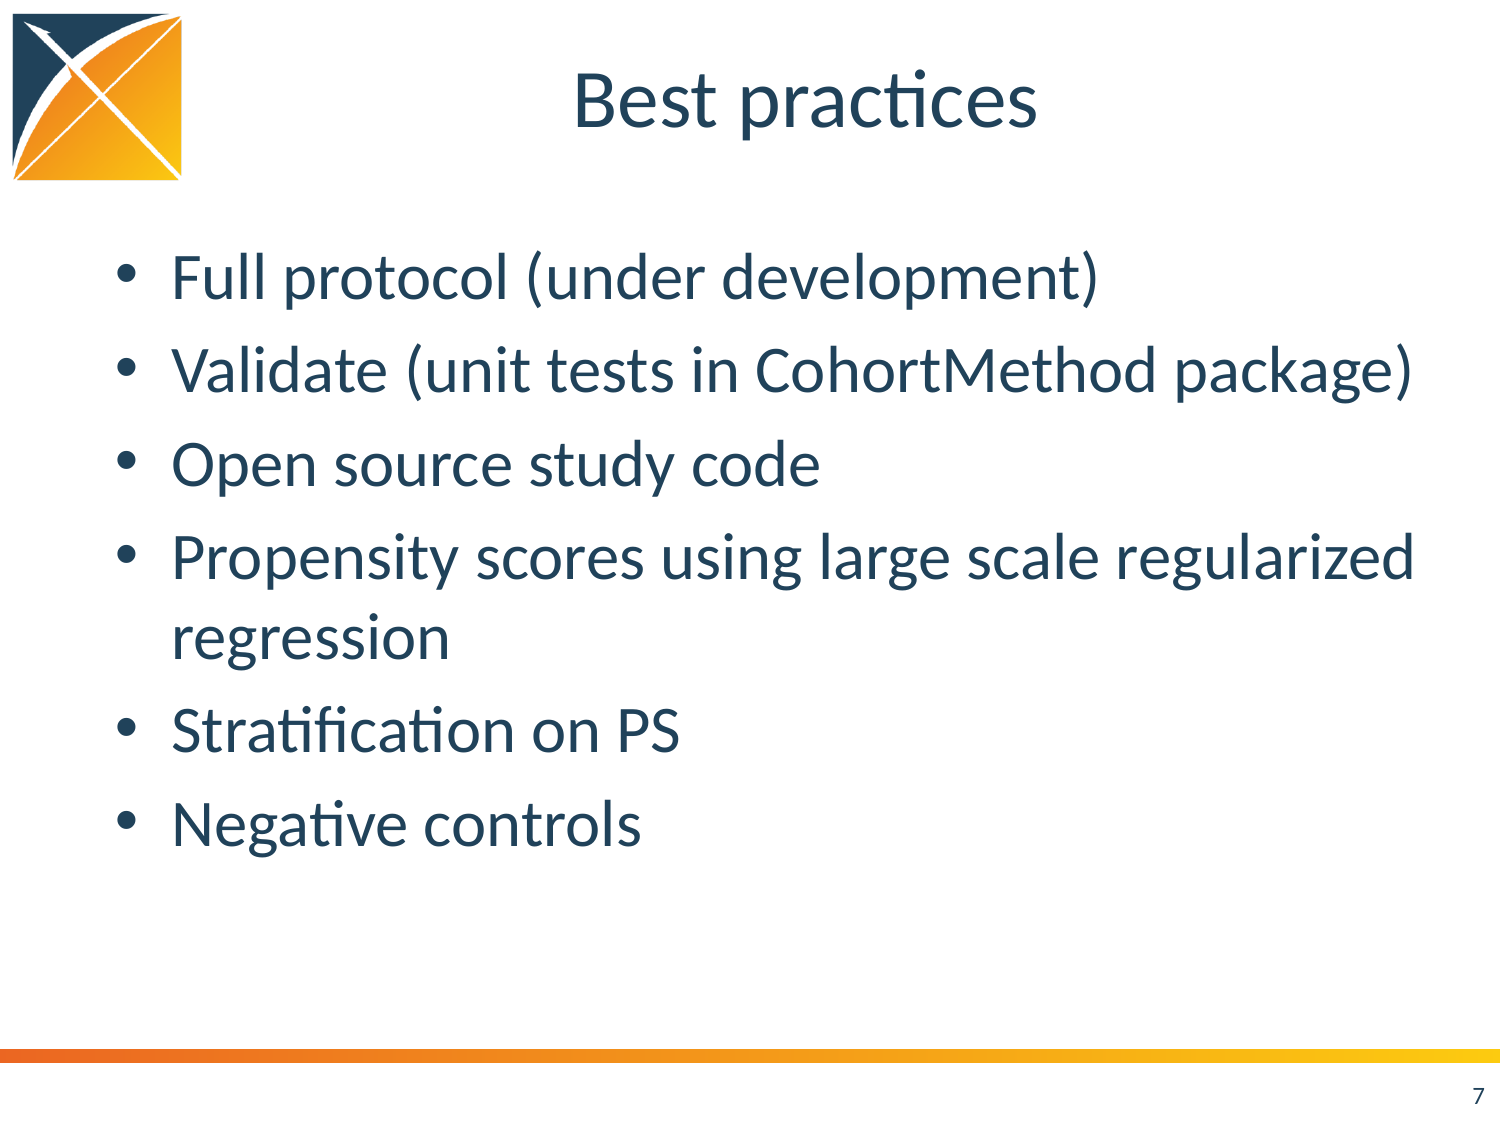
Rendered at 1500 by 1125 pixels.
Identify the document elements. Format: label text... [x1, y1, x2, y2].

picture [0, 0, 206, 200]
slide_number 7 [1149, 1065, 1500, 1125]
text_box Full protocol (under development) Validate (unit tests in CohortMethod package) Open source study code Propensity scores using large scale regularized regression Stratification on PS Negative controls [99, 224, 1450, 1030]
title Best practices [187, 24, 1425, 163]
